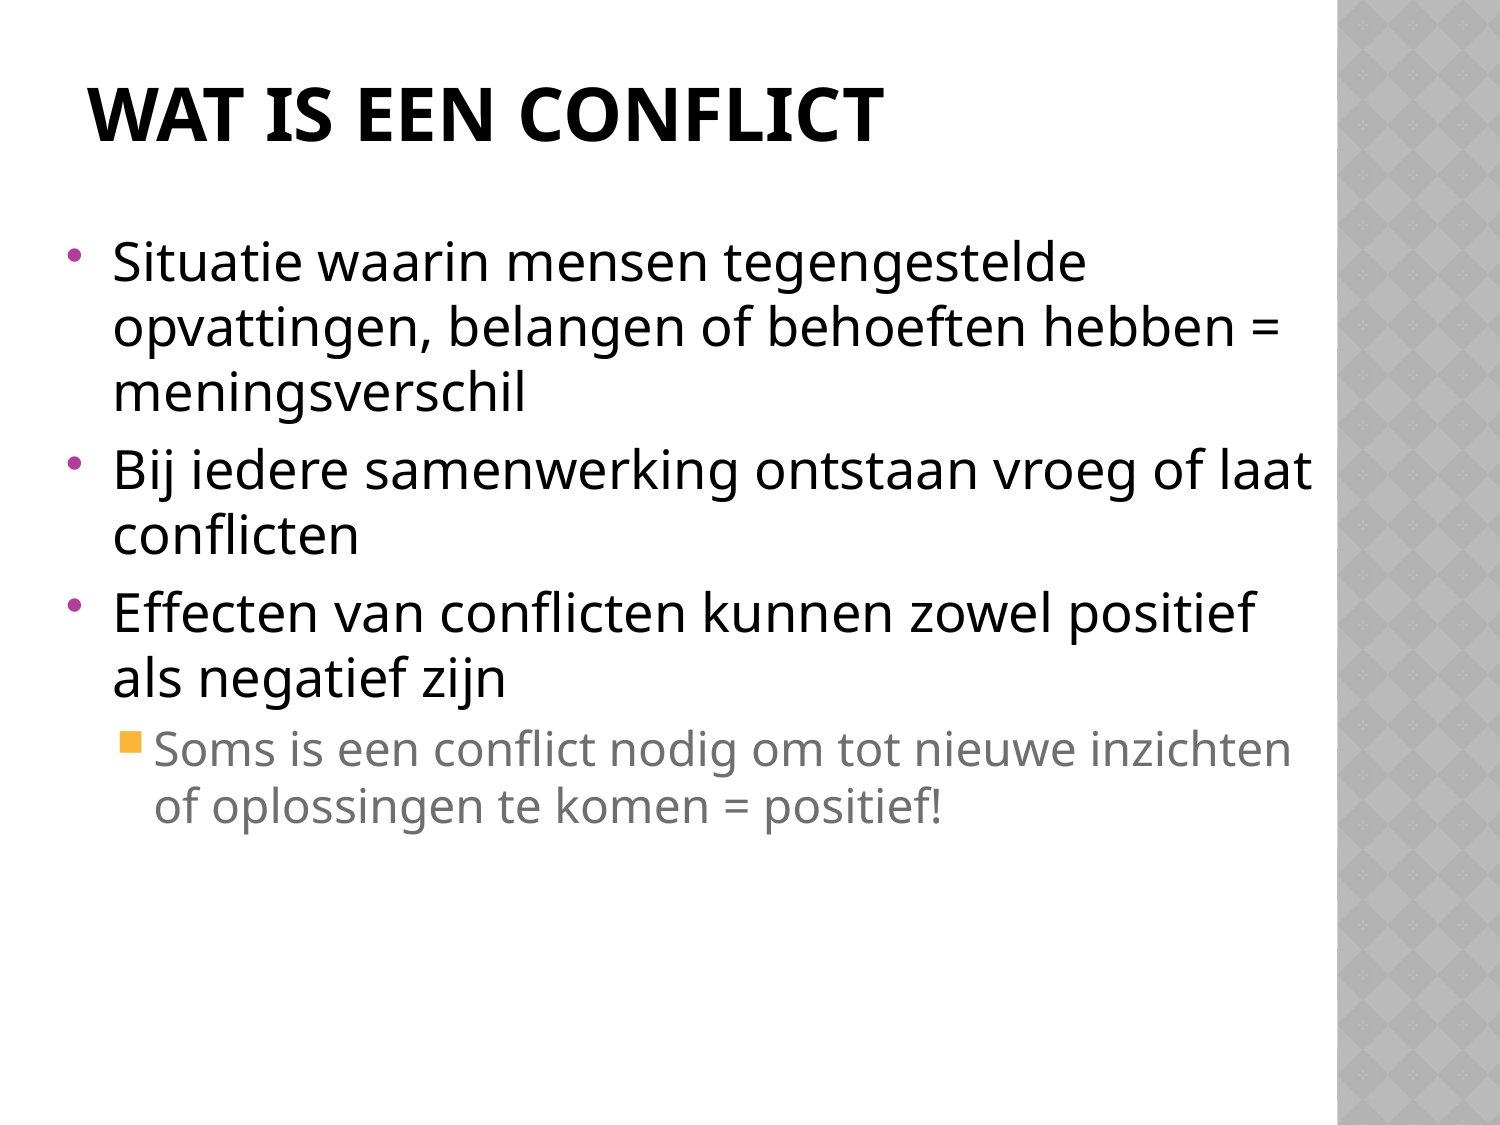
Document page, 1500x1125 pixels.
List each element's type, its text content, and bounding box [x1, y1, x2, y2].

title Wat is een conflict [79, 66, 1314, 157]
list Situatie waarin mensen tegengestelde opvattingen, belangen of behoeften hebben = meningsverschil Bij iedere samenwerking ontstaan vroeg of laat conflicten Effecten van conflicten kunnen zowel positief als negatief zijn Soms is een conflict nodig om tot nieuwe inzichten of oplossingen te komen = positief! [53, 219, 1341, 1063]
